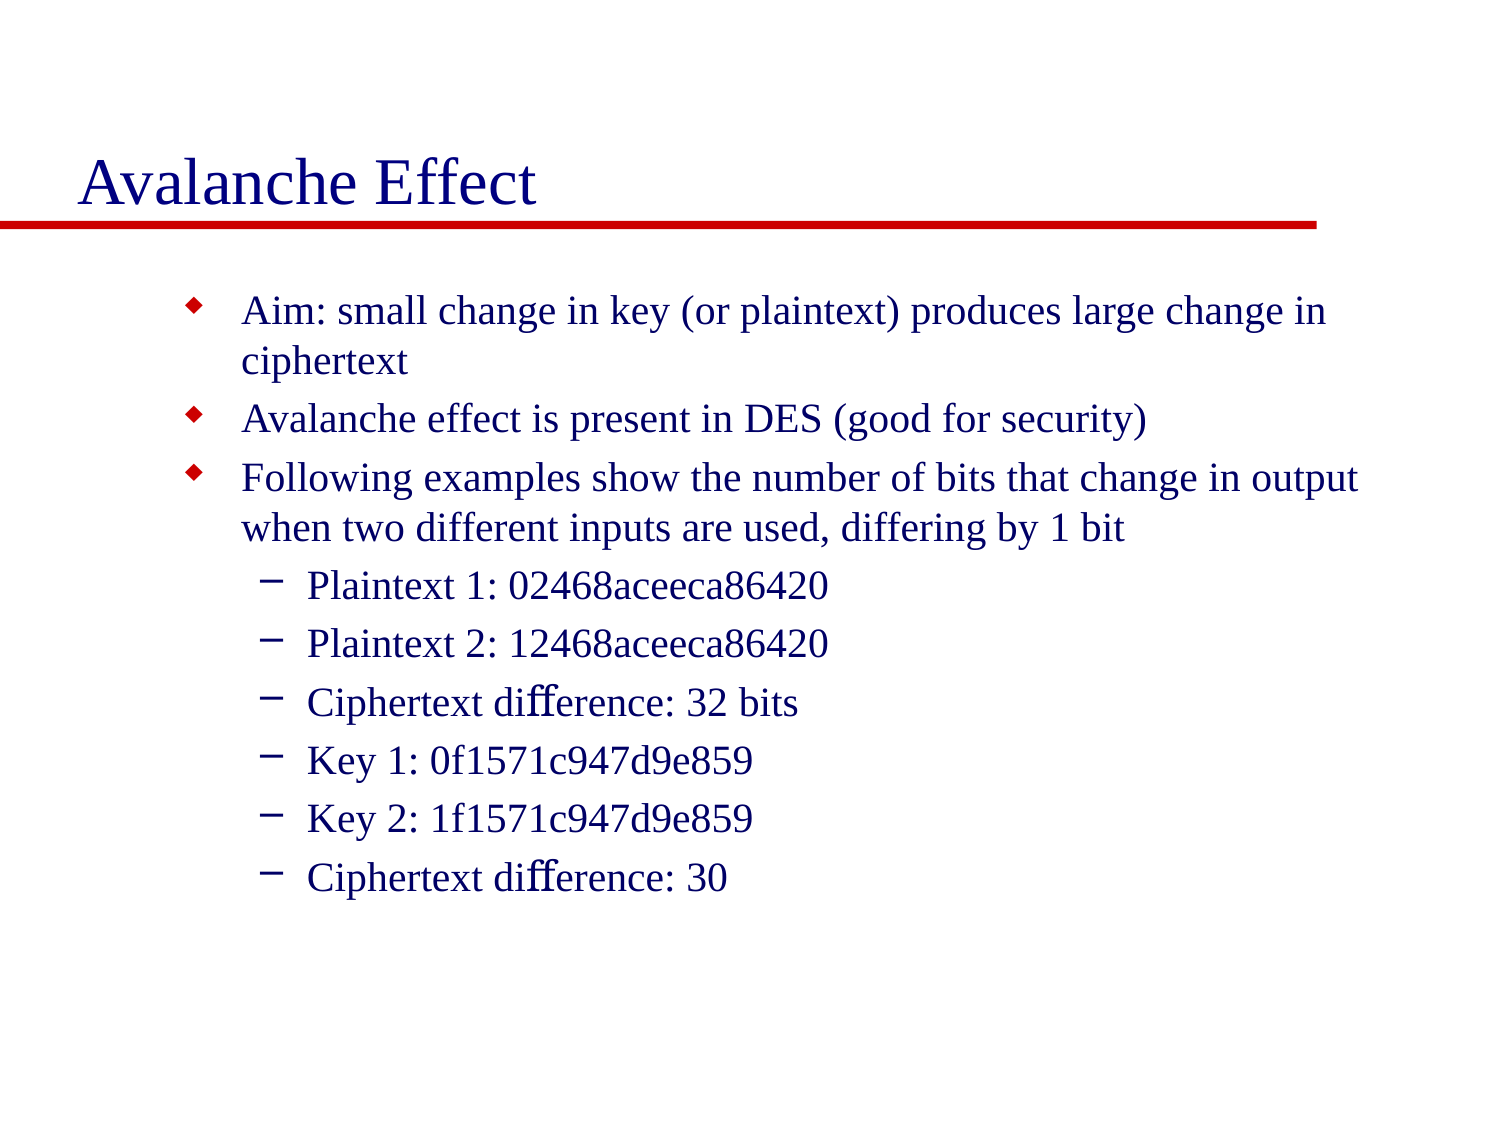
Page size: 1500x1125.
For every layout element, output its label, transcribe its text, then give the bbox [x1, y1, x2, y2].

list Aim: small change in key (or plaintext) produces large change in ciphertext Avalanche effect is present in DES (good for security) Following examples show the number of bits that change in output when two different inputs are used, differing by 1 bit Plaintext 1: 02468aceeca86420 Plaintext 2: 12468aceeca86420 Ciphertext diﬀerence: 32 bits Key 1: 0f1571c947d9e859 Key 2: 1f1571c947d9e859 Ciphertext diﬀerence: 30 [169, 274, 1438, 951]
title Avalanche Effect [62, 43, 1338, 226]
